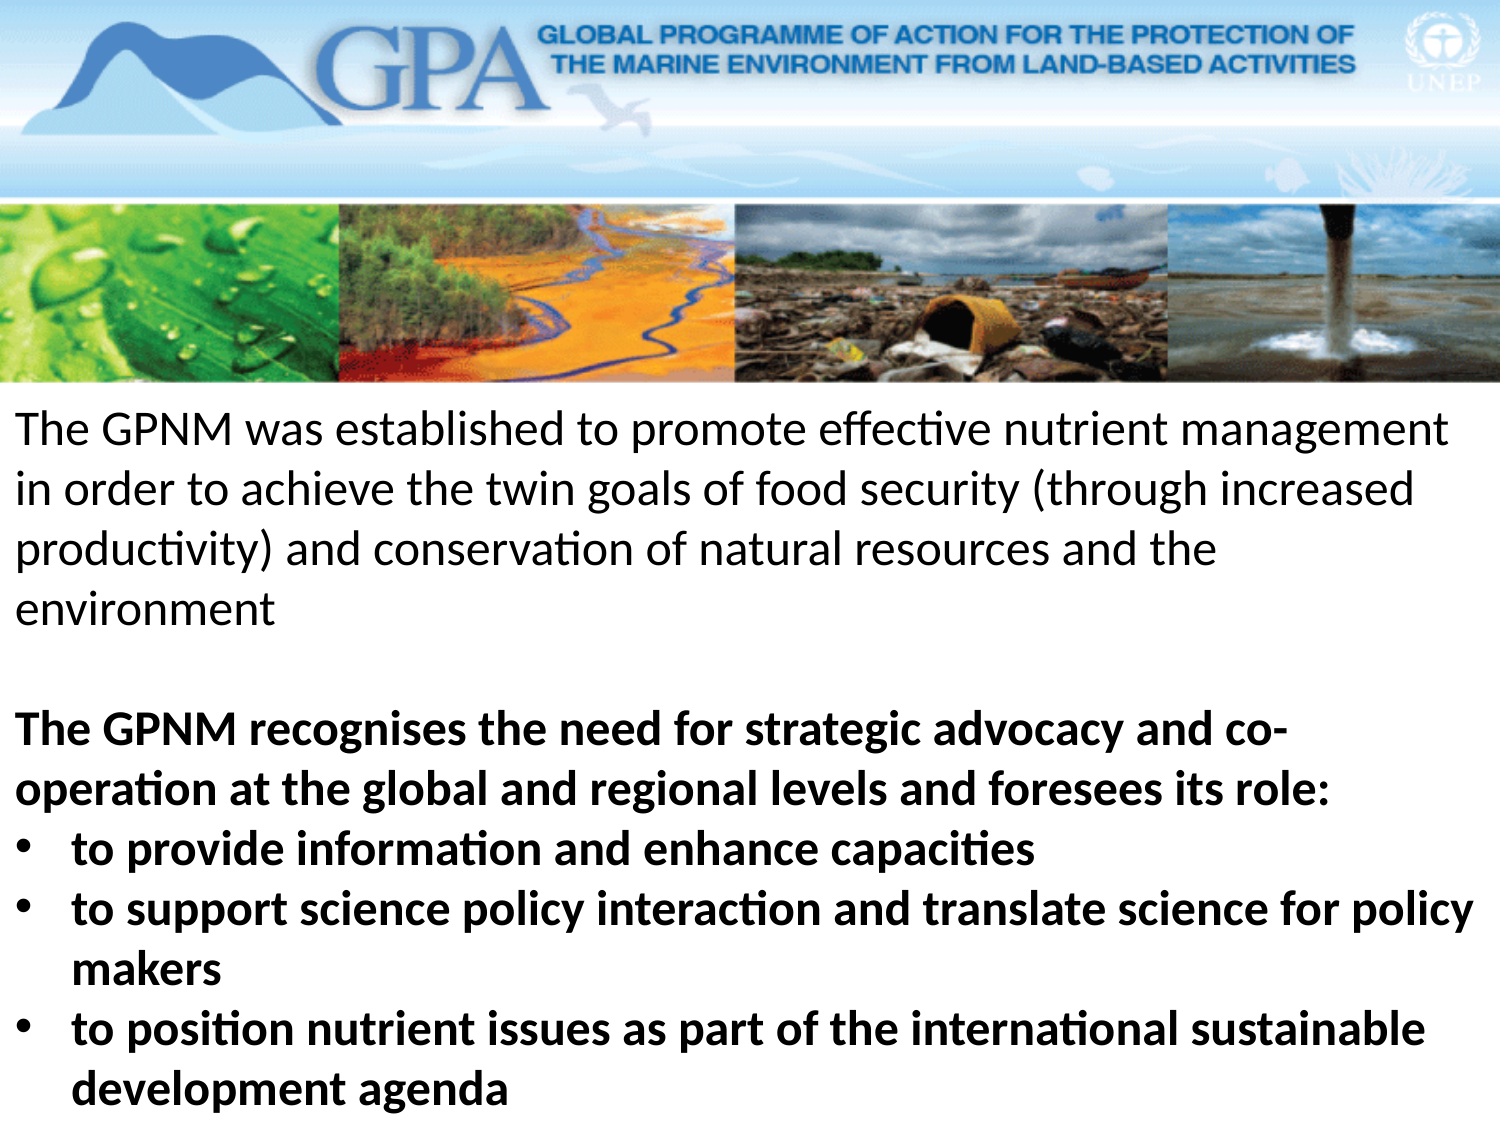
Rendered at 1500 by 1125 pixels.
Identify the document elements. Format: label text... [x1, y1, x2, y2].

picture [0, 0, 1500, 388]
text_box The GPNM was established to promote effective nutrient management in order to achieve the twin goals of food security (through increased productivity) and conservation of natural resources and the environment The GPNM recognises the need for strategic advocacy and co-operation at the global and regional levels and foresees its role: to provide information and enhance capacities to support science policy interaction and translate science for policy makers to position nutrient issues as part of the international sustainable development agenda [0, 395, 1500, 1123]
